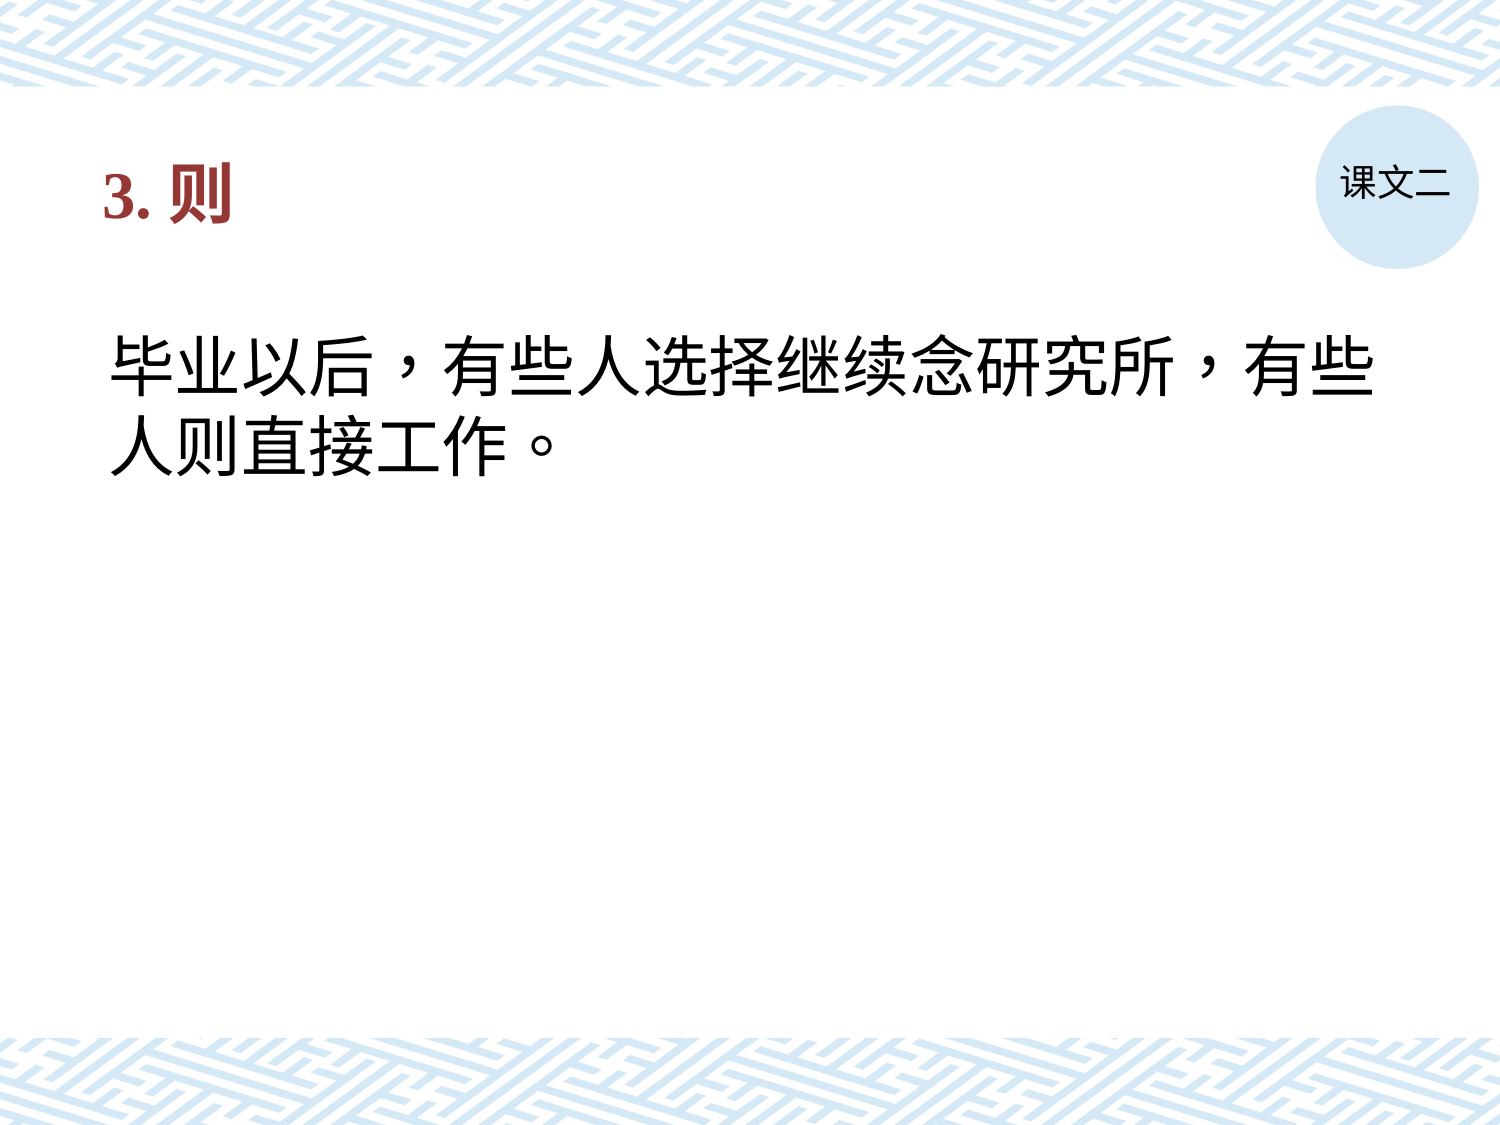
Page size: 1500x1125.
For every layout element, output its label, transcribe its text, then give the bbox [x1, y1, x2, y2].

title 3.则 [102, 152, 1340, 278]
picture [0, 0, 1500, 1125]
list 毕业以后，有些人选择继续念研究所，有些人则直接工作。 [108, 324, 1403, 702]
text_box 课文二 [1325, 151, 1500, 212]
